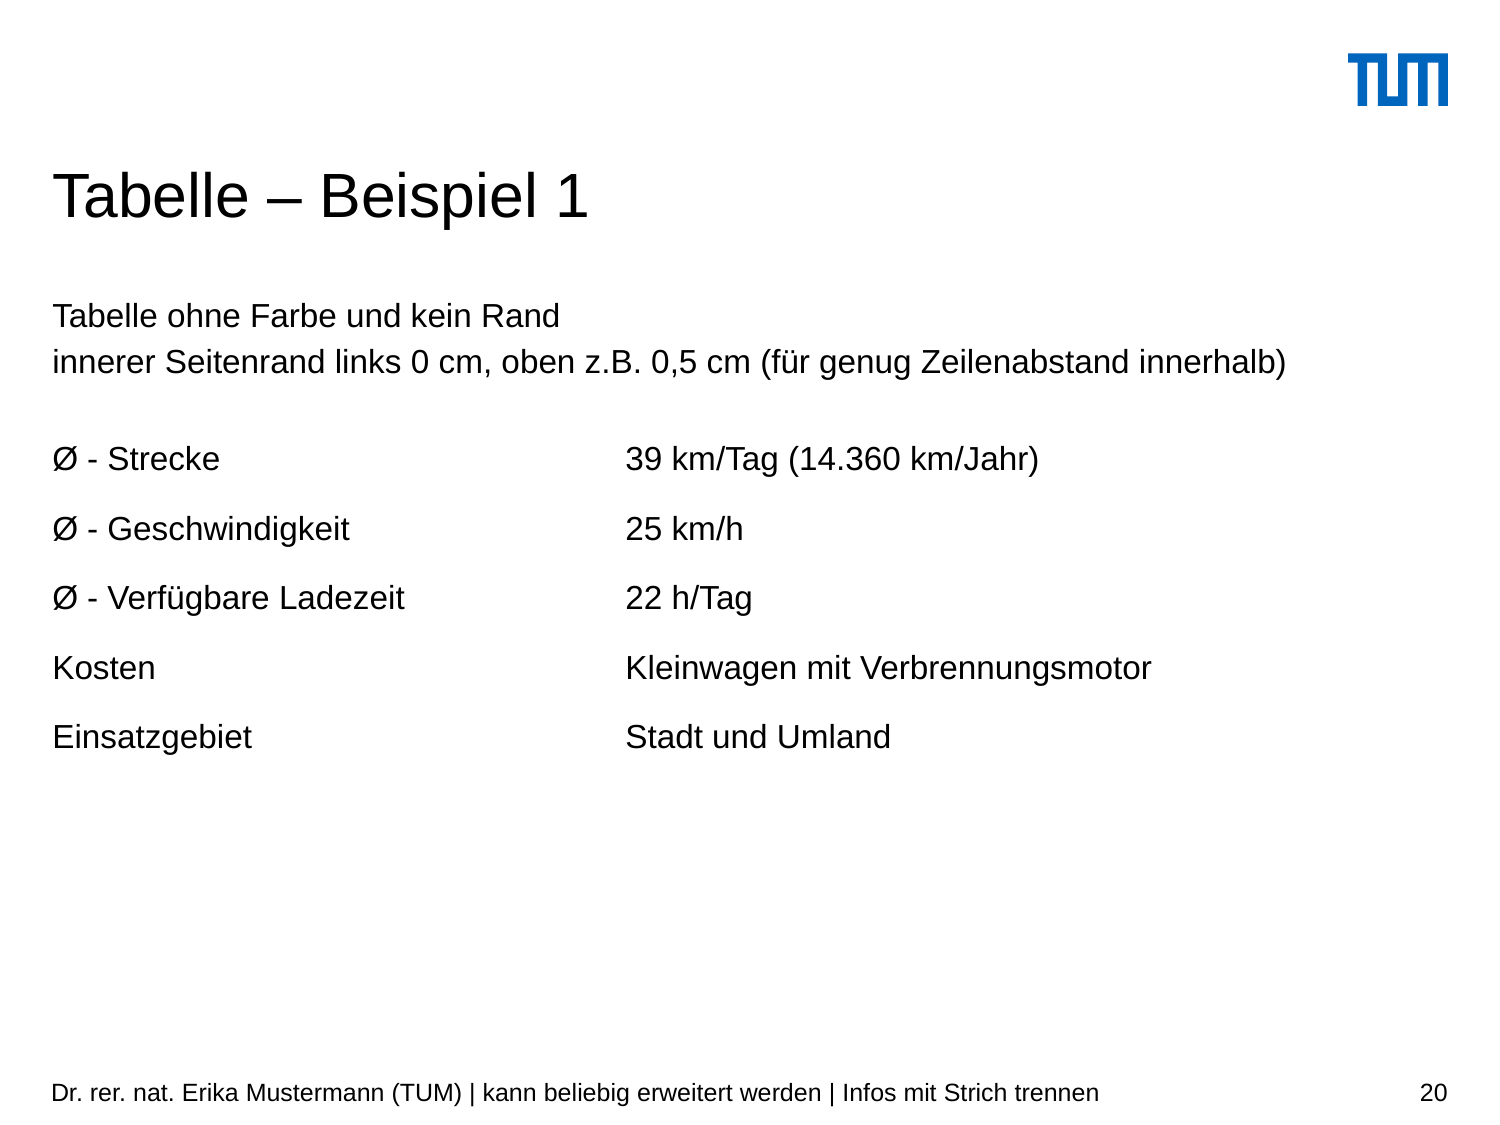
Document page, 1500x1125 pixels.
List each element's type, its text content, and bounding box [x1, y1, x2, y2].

table_cell 22 h/Tag [625, 549, 1448, 618]
footer Dr. rer. nat. Erika Mustermann (TUM) | kann beliebig erweitert werden | Infos mit Strich trennen [51, 1061, 1112, 1122]
table_cell Ø - Verfügbare Ladezeit [52, 549, 625, 618]
table_cell 25 km/h [625, 479, 1448, 549]
slide_number 20 [1112, 1061, 1448, 1122]
list Tabelle ohne Farbe und kein Rand innerer Seitenrand links 0 cm, oben z.B. 0,5 cm (für genug Zeilenabstand innerhalb) [52, 288, 1449, 407]
table_cell Kleinwagen mit Verbrennungsmotor [625, 618, 1448, 688]
table_cell Kosten [52, 618, 625, 688]
table_cell Stadt und Umland [625, 688, 1448, 757]
title Tabelle – Beispiel 1 [52, 162, 1449, 231]
table_cell Einsatzgebiet [52, 688, 625, 757]
table_header Ø - Strecke [52, 410, 625, 479]
table_cell Ø - Geschwindigkeit [52, 479, 625, 549]
table_header 39 km/Tag (14.360 km/Jahr) [625, 410, 1448, 479]
